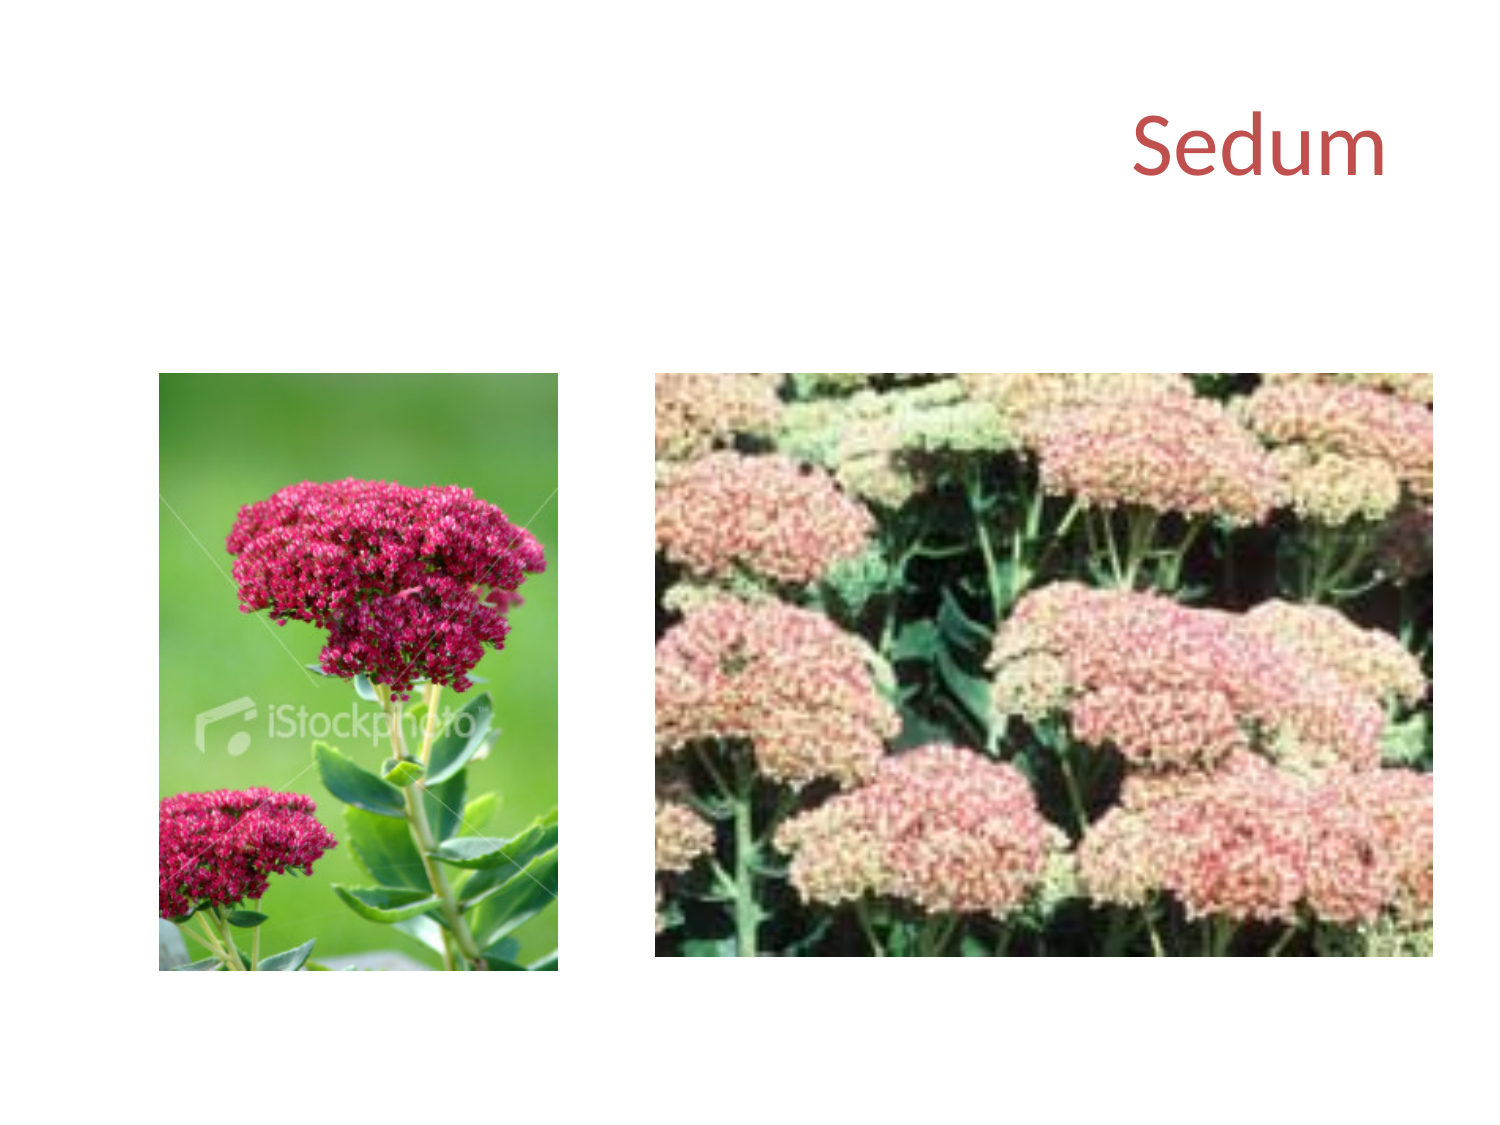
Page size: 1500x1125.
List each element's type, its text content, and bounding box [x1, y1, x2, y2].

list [655, 373, 1433, 957]
title Sedum [75, 45, 1425, 233]
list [159, 373, 558, 972]
